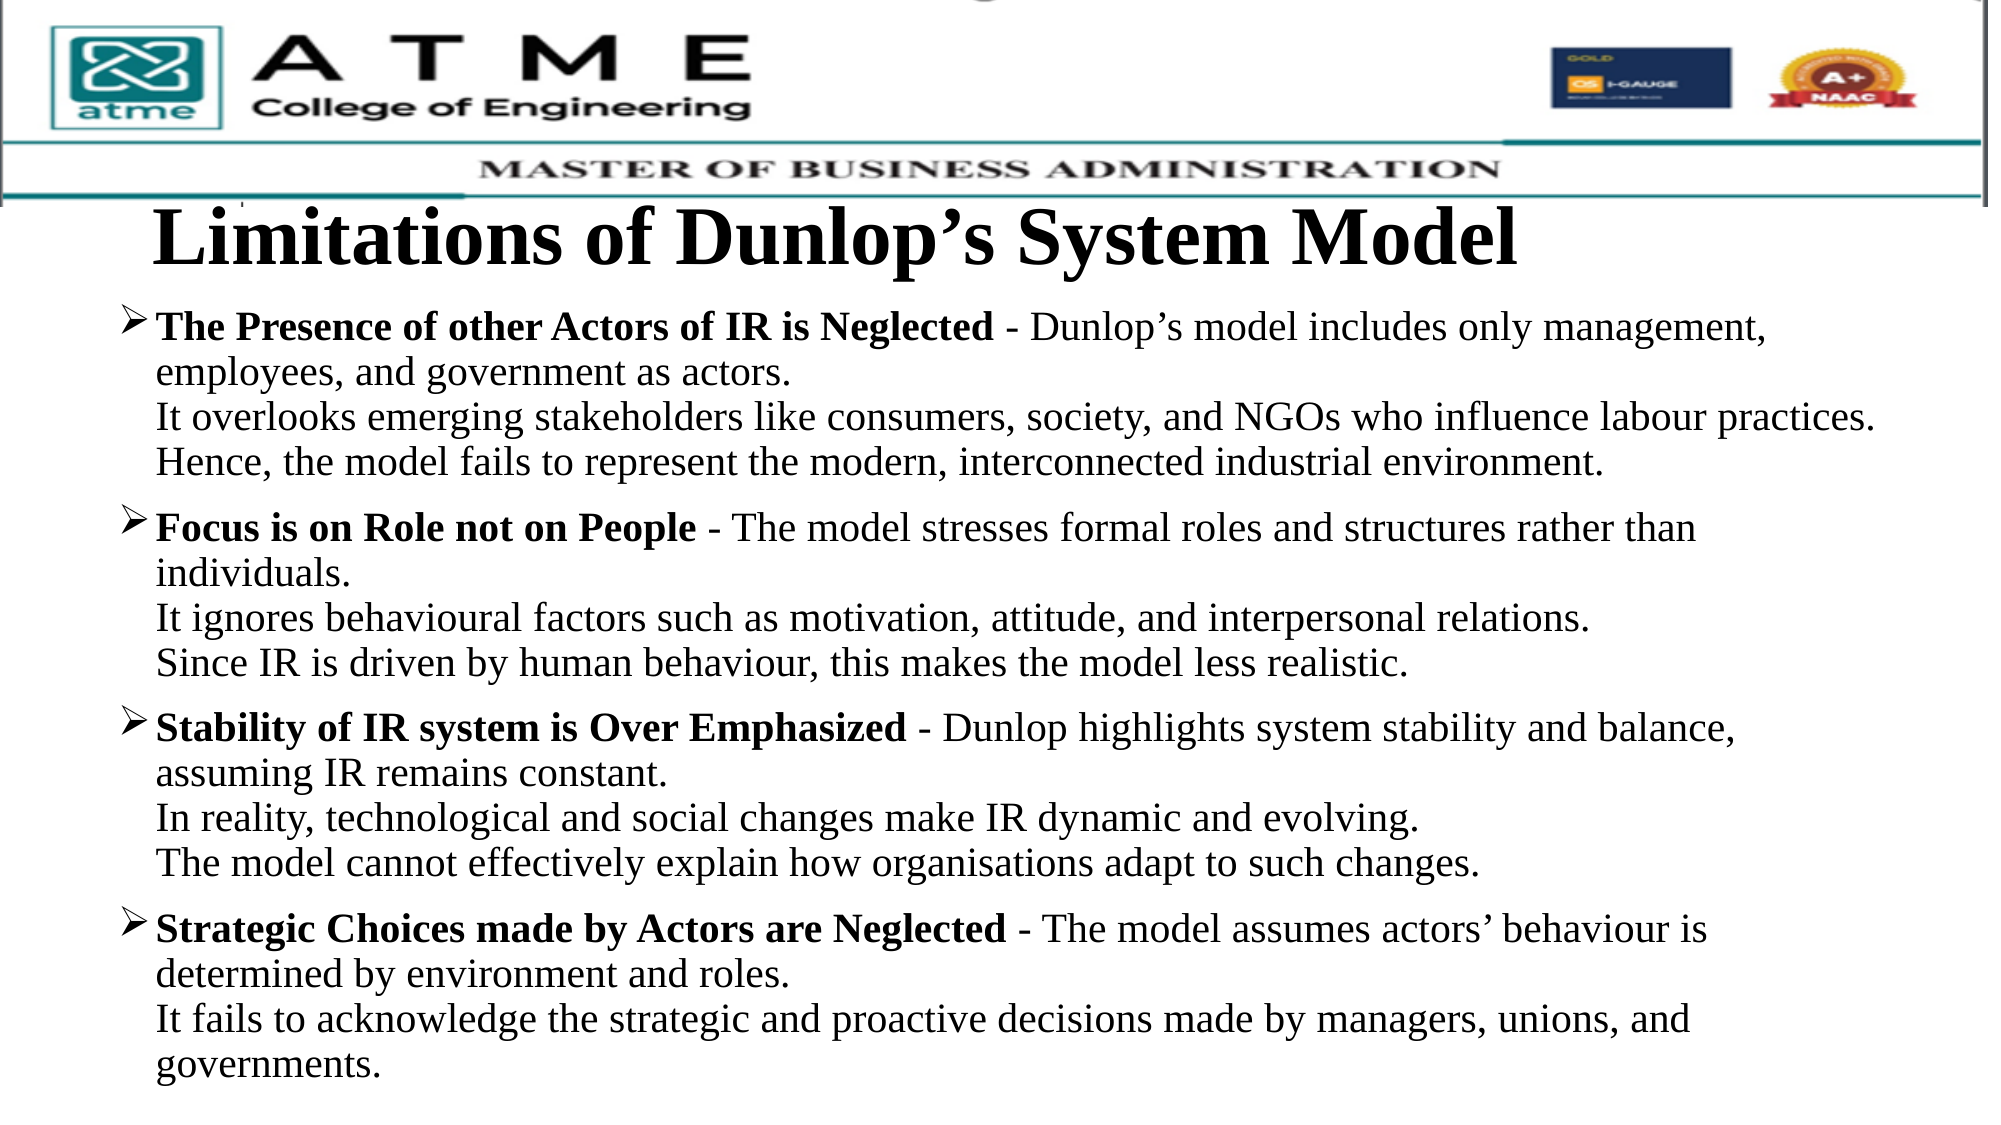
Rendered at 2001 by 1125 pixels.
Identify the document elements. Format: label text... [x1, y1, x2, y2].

title Limitations of Dunlop’s System Model [137, 129, 1863, 296]
list The Presence of other Actors of IR is Neglected - Dunlop’s model includes only management, employees, and government as actors. It overlooks emerging stakeholders like consumers, society, and NGOs who influence labour practices. Hence, the model fails to represent the modern, interconnected industrial environment. Focus is on Role not on People - The model stresses formal roles and structures rather than individuals. It ignores behavioural factors such as motivation, attitude, and interpersonal relations. Since IR is driven by human behaviour, this makes the model less realistic. Stability of IR system is Over Emphasized - Dunlop highlights system stability and balance, assuming IR remains constant. In reality, technological and social changes make IR dynamic and evolving. The model cannot effectively explain how organisations adapt to such changes. Strategic Choices made by Actors are Neglected - The model assumes actors’ behaviour is determined by environment and roles. It fails to acknowledge the strategic and proactive decisions made by managers, unions, and governments. [103, 296, 1894, 1102]
picture [0, 0, 1988, 207]
